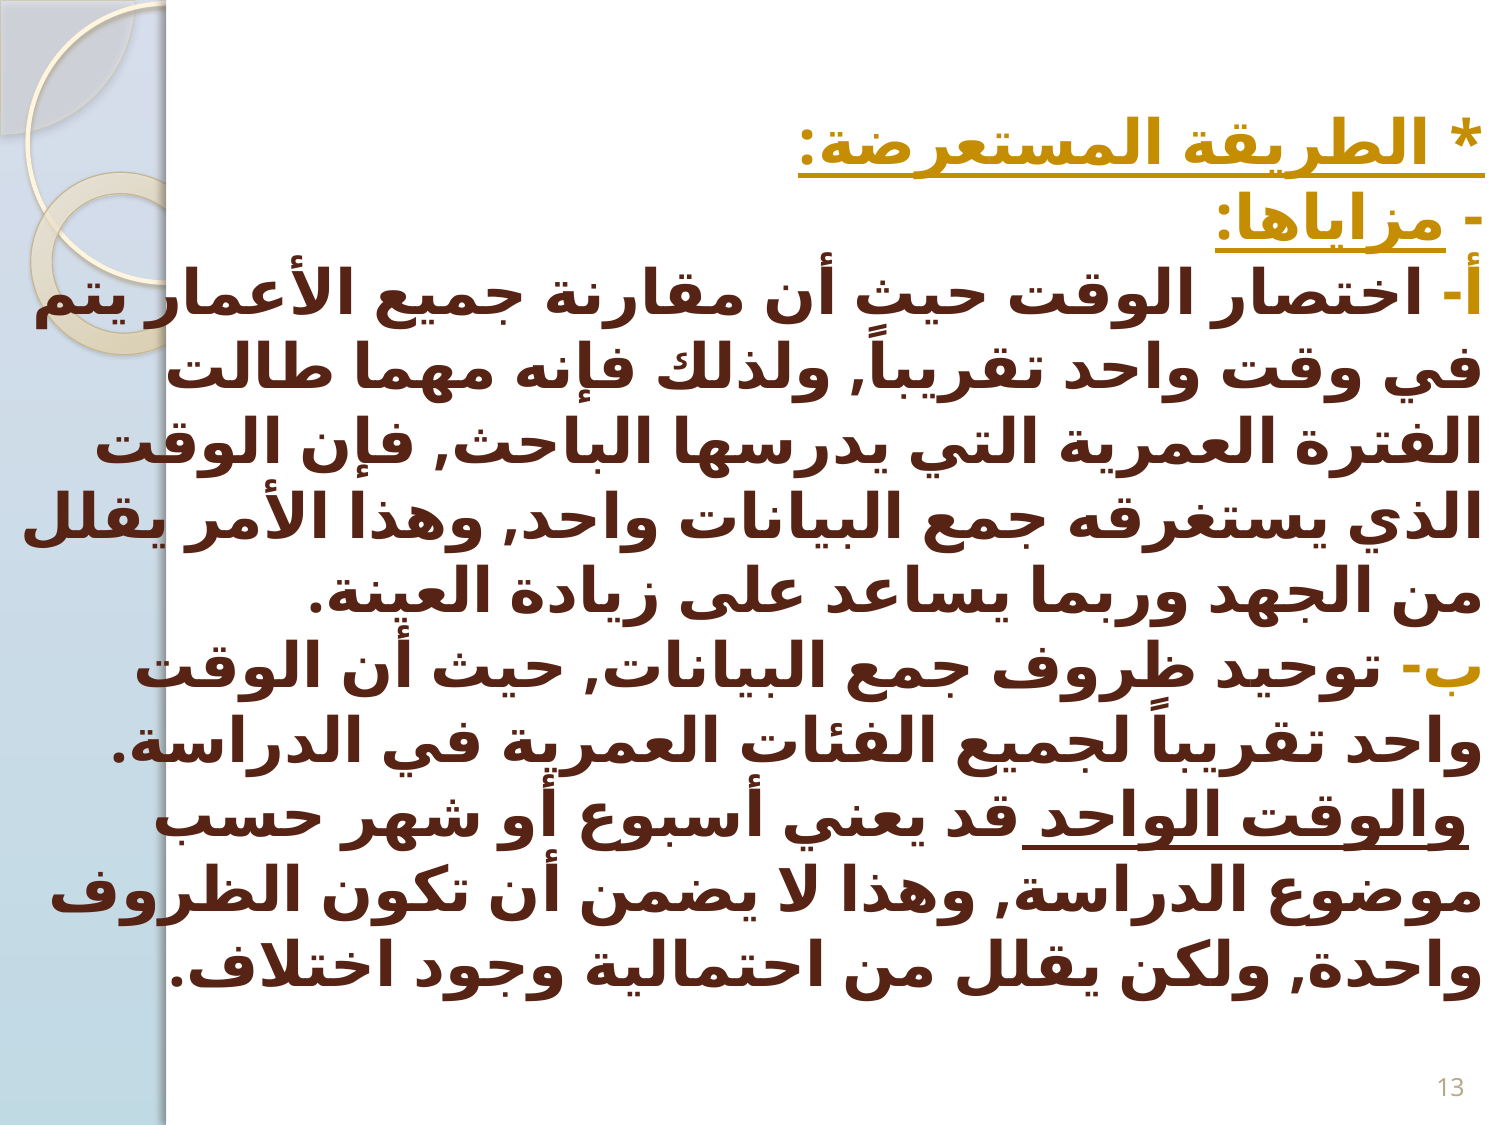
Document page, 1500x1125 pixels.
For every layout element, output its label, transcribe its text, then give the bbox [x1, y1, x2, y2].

slide_number 13 [1413, 1034, 1488, 1113]
title * الطريقة المستعرضة: - مزاياها: أ- اختصار الوقت حيث أن مقارنة جميع الأعمار يتم في وقت واحد تقريباً, ولذلك فإنه مهما طالت الفترة العمرية التي يدرسها الباحث, فإن الوقت الذي يستغرقه جمع البيانات واحد, وهذا الأمر يقلل من الجهد وربما يساعد على زيادة العينة. ب- توحيد ظروف جمع البيانات, حيث أن الوقت واحد تقريباً لجميع الفئات العمرية في الدراسة. والوقت الواحد قد يعني أسبوع أو شهر حسب موضوع الدراسة, وهذا لا يضمن أن تكون الظروف واحدة, ولكن يقلل من احتمالية وجود اختلاف. [0, 42, 1500, 1059]
